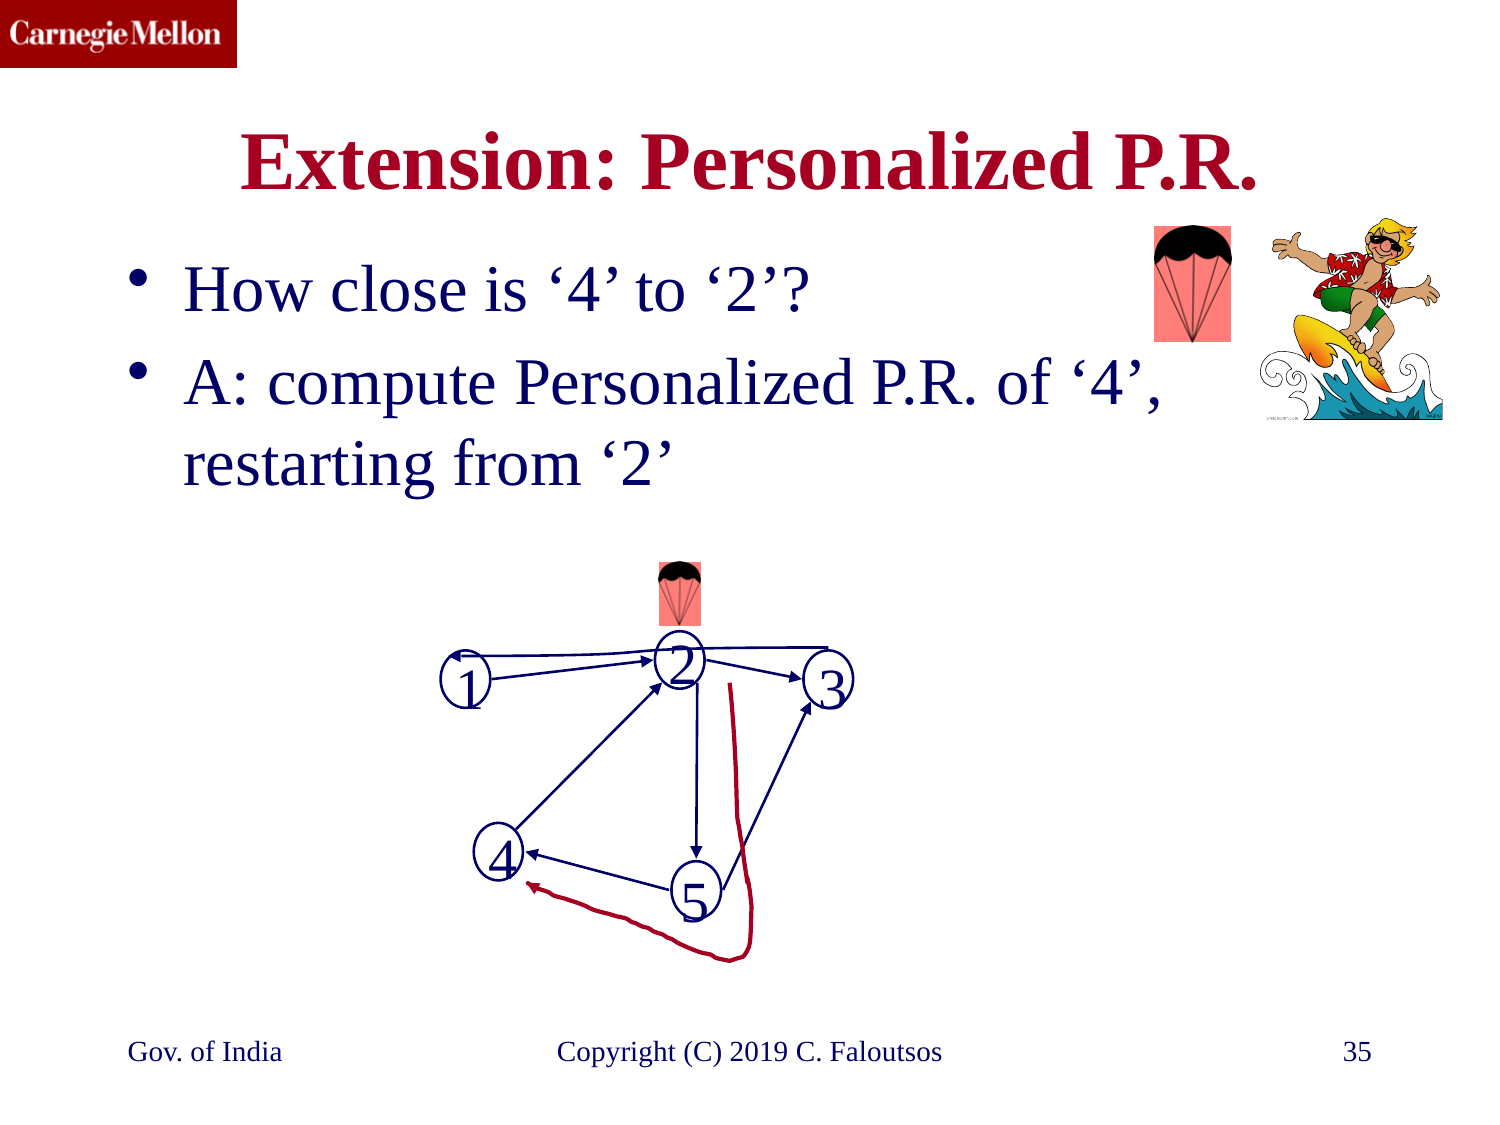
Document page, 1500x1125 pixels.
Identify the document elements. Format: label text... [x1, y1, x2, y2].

title Extension: Personalized P.R. [112, 99, 1388, 213]
slide_number 35 [1074, 1024, 1388, 1101]
picture [1154, 225, 1232, 343]
picture [0, 0, 237, 68]
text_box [440, 618, 863, 942]
picture [1256, 212, 1449, 425]
picture [658, 561, 702, 627]
footer Copyright (C) 2019 C. Faloutsos [512, 1024, 988, 1101]
list How close is ‘4’ to ‘2’? A: compute Personalized P.R. of ‘4’, restarting from ‘2’ [112, 237, 1388, 1001]
slide_number Gov. of India [112, 1024, 426, 1101]
text_box [693, 950, 748, 961]
